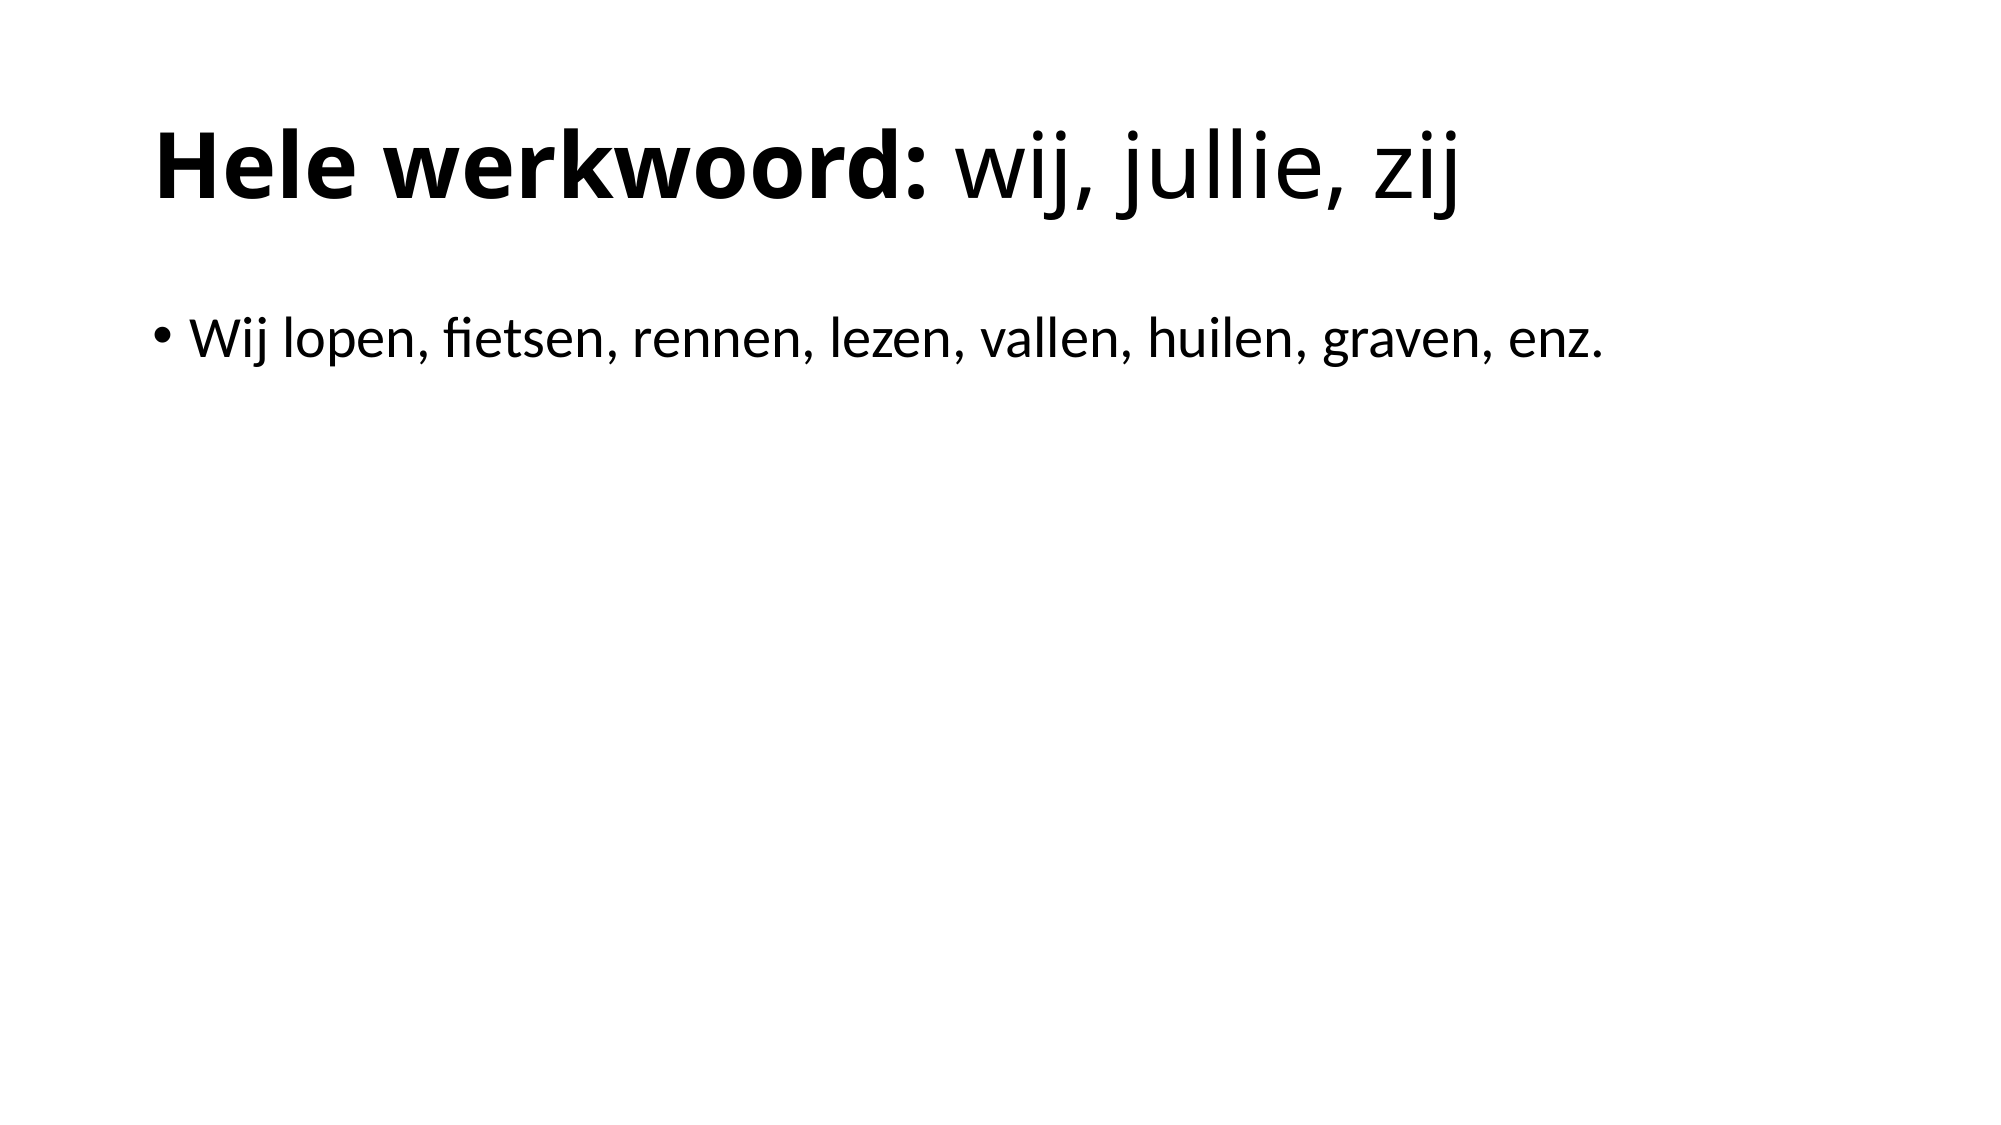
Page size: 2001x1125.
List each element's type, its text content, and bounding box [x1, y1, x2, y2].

title Hele werkwoord: wij, jullie, zij [137, 59, 1863, 278]
list Wij lopen, fietsen, rennen, lezen, vallen, huilen, graven, enz. [137, 299, 1863, 1014]
